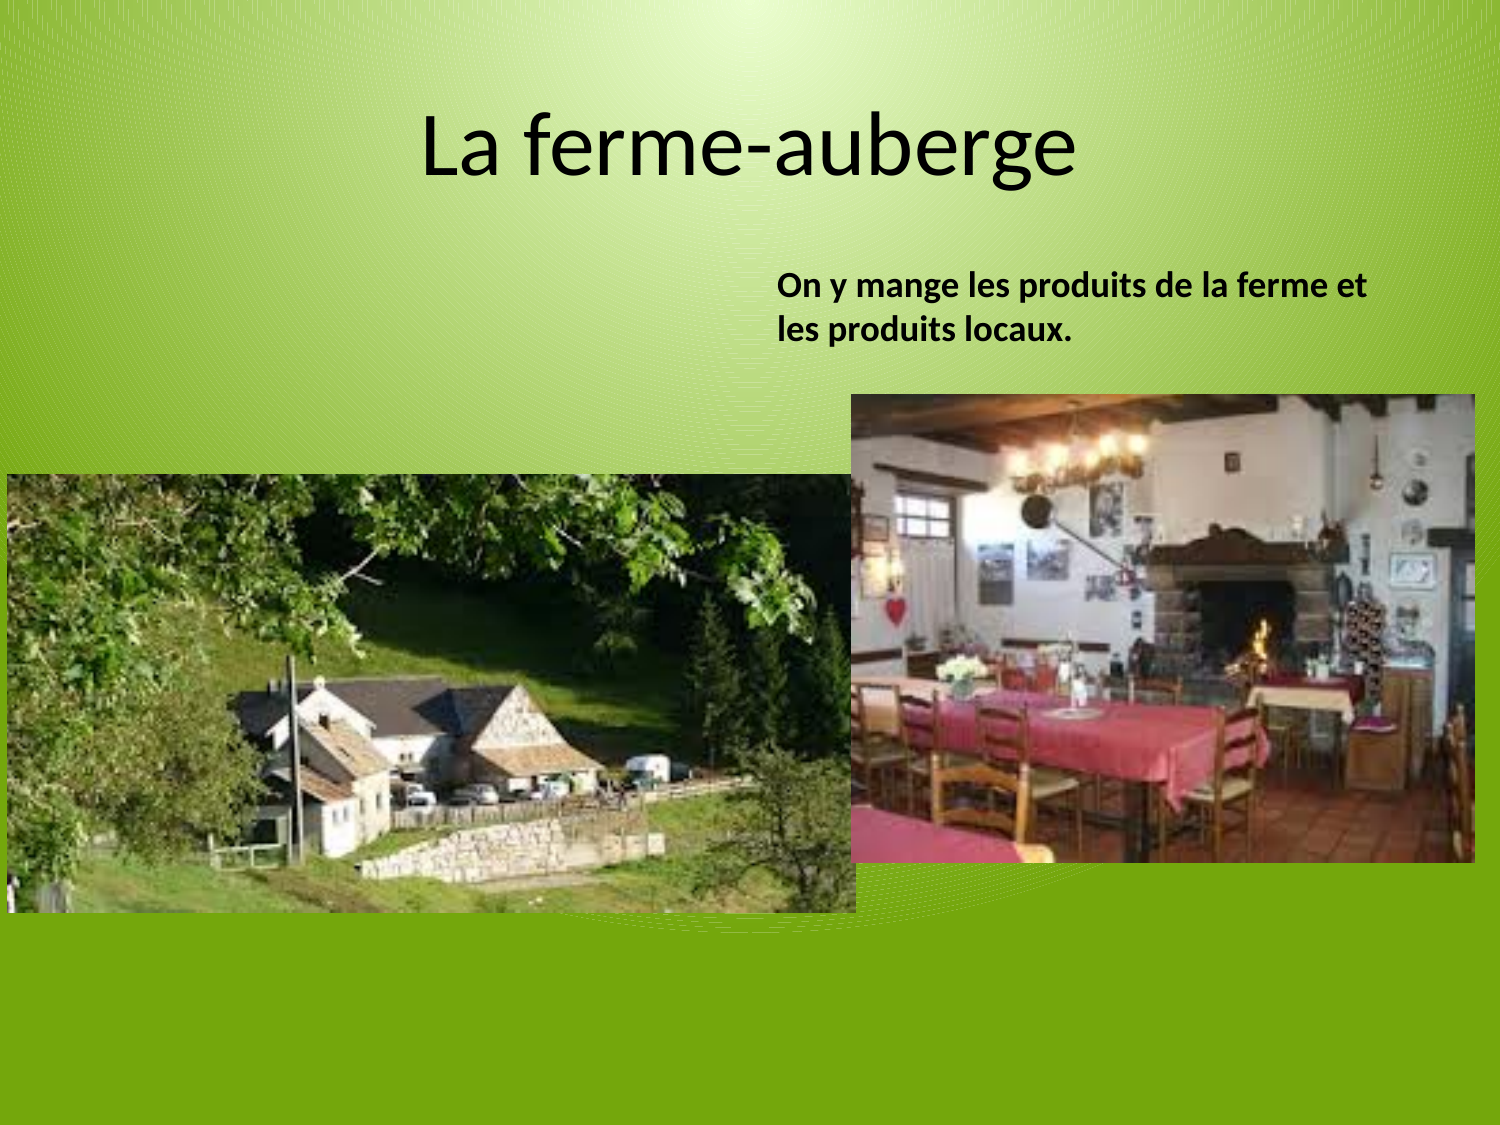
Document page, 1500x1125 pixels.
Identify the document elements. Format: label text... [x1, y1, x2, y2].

list On y mange les produits de la ferme et les produits locaux. [761, 251, 1425, 357]
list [851, 394, 1476, 863]
title La ferme-auberge [75, 45, 1425, 233]
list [7, 474, 856, 913]
